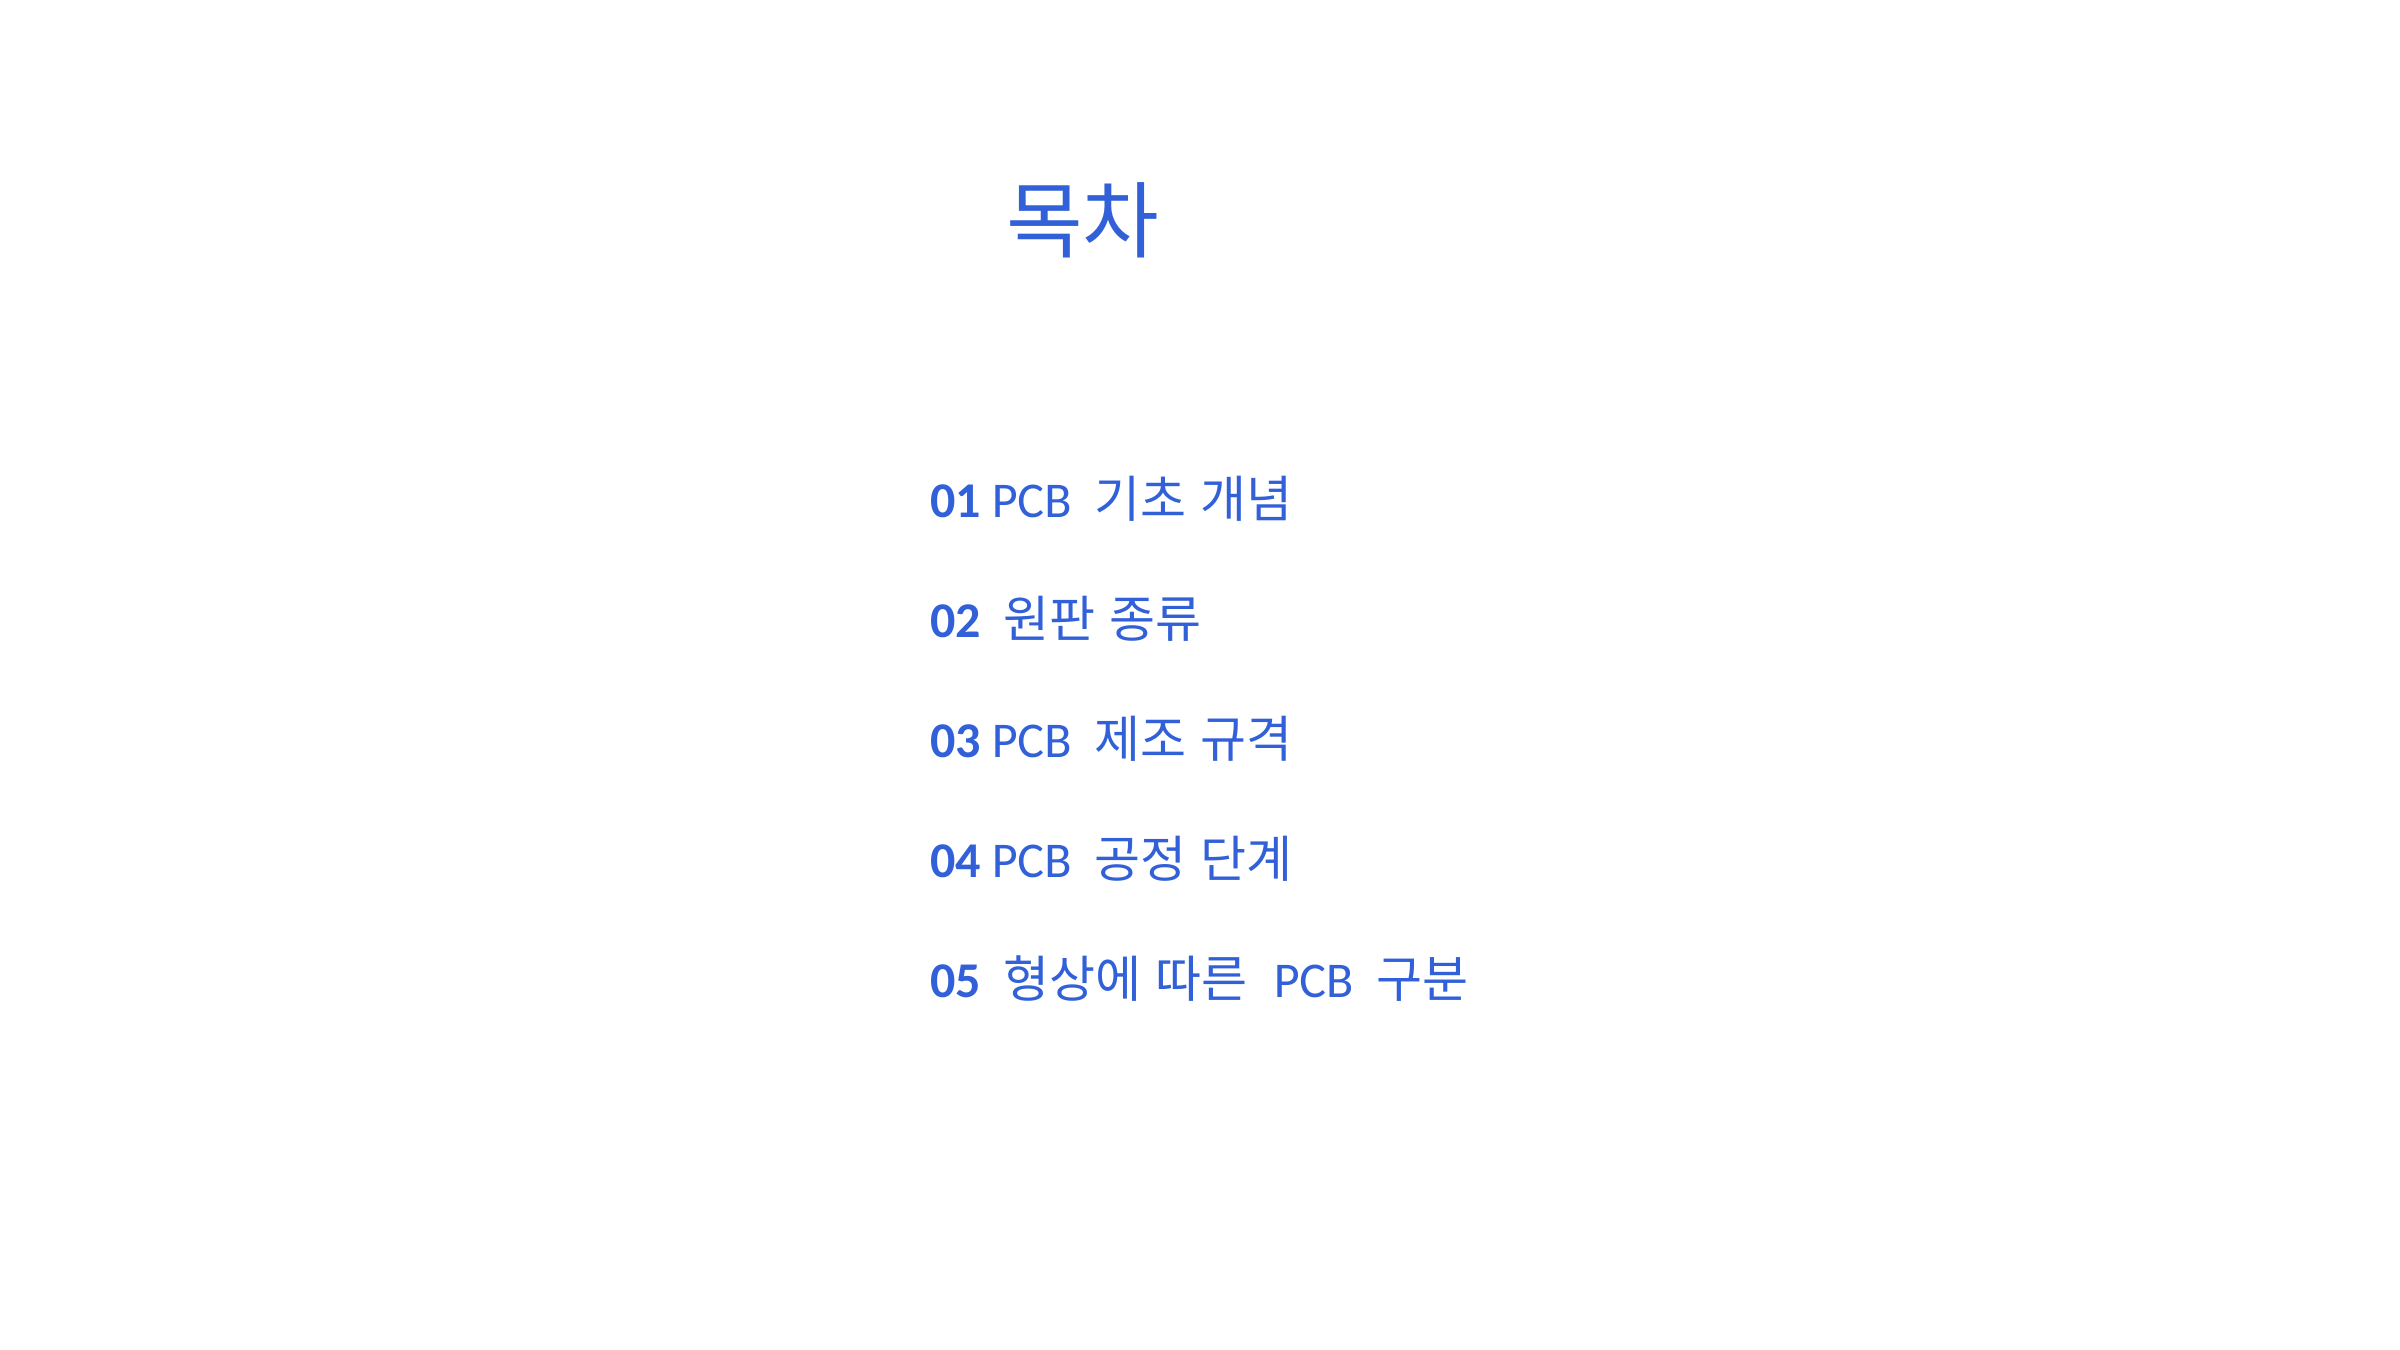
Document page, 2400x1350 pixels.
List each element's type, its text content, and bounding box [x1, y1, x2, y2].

text_box 01 PCB 기초 개념 02 원판 종류 03 PCB 제조 규격 04 PCB 공정 단계 05 형상에 따른 PCB 구분Contents [915, 459, 1696, 1015]
text_box 목차 [1006, 208, 1739, 370]
